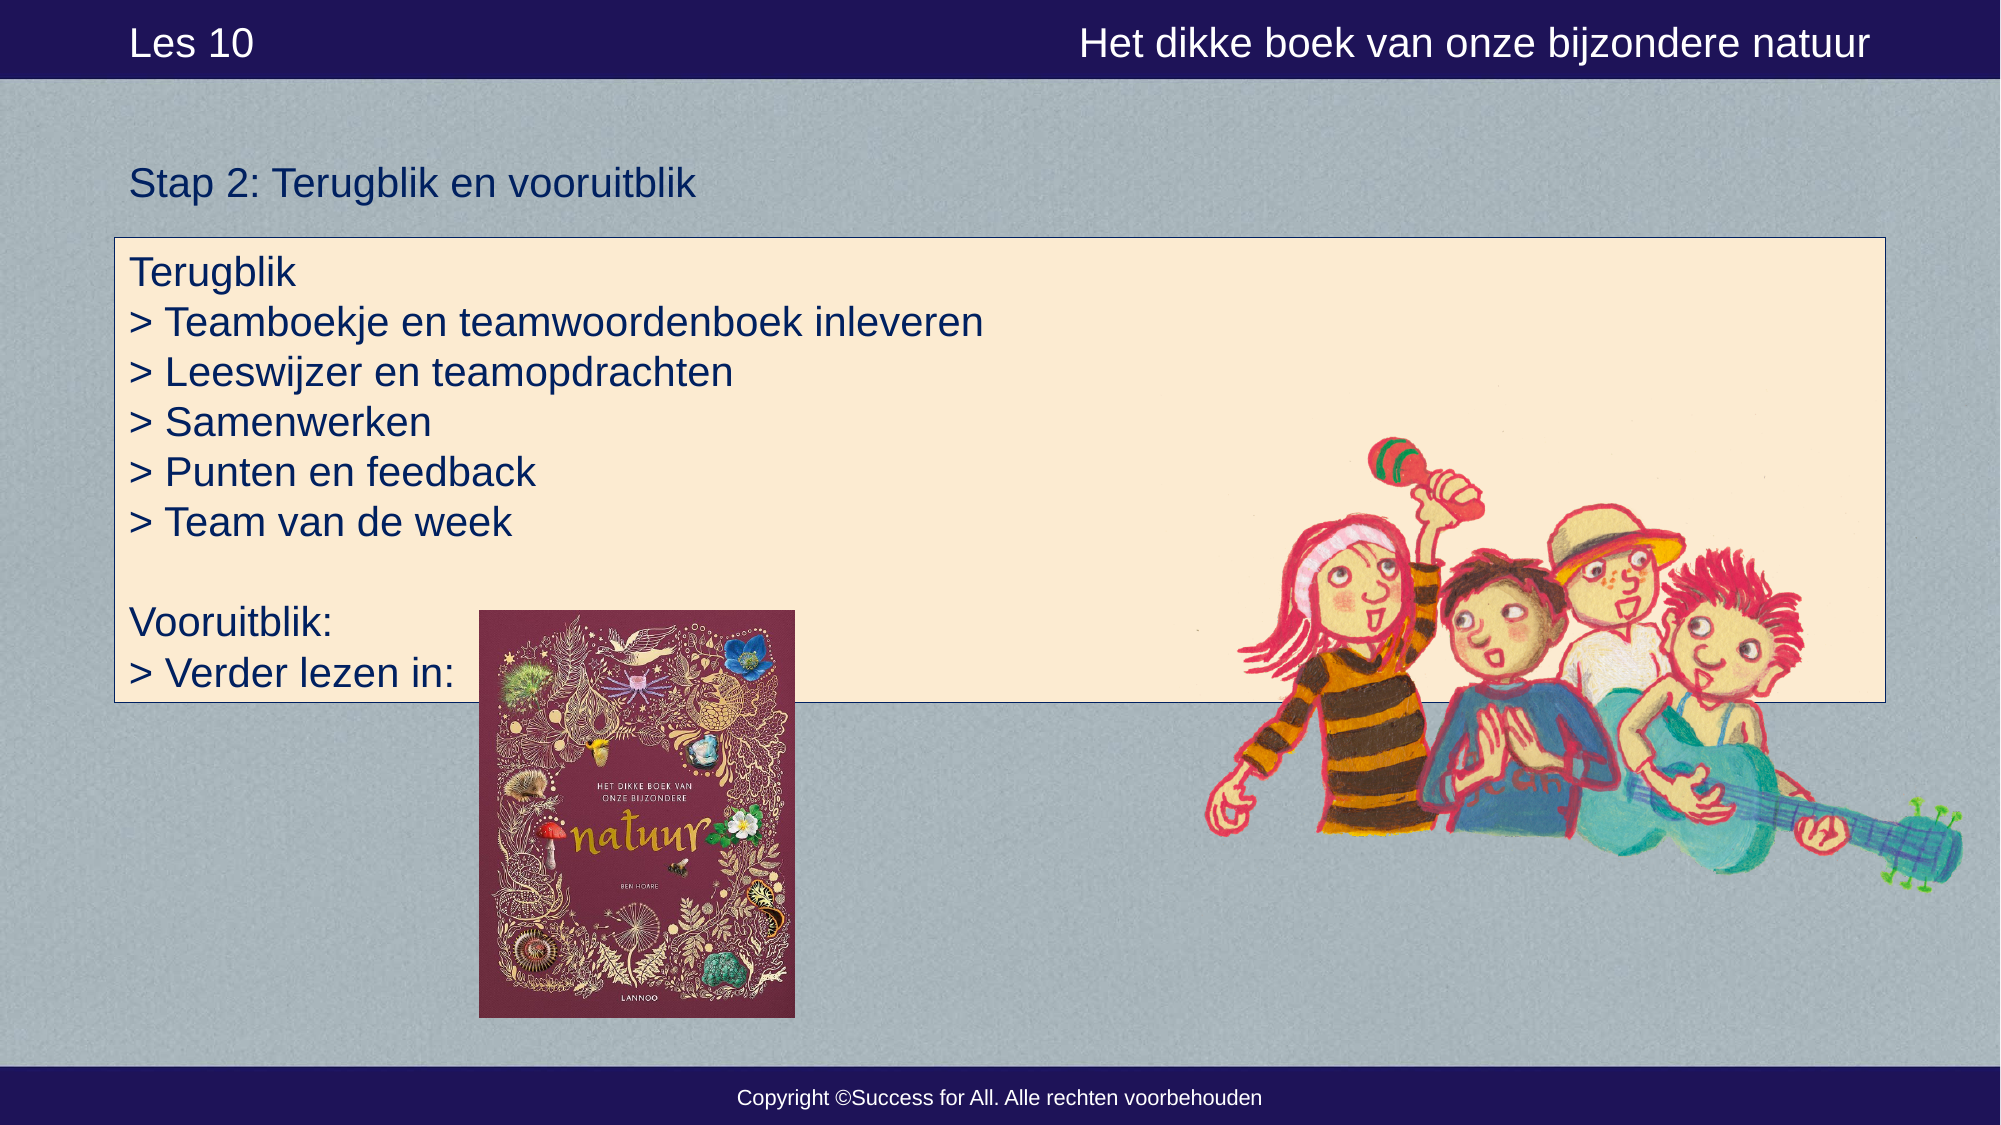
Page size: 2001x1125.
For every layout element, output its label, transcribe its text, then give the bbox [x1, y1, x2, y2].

text_box Copyright ©Success for All. Alle rechten voorbehouden [0, 1076, 2000, 1125]
text_box Het dikke boek van onze bijzondere natuur [999, 8, 1886, 73]
text_box Stap 2: Terugblik en vooruitblik [113, 148, 1635, 214]
picture [0, 0, 2001, 1125]
text_box Les 10 [114, 8, 354, 73]
text_box Terugblik > Teamboekje en teamwoordenboek inleveren > Leeswijzer en teamopdrachten > Samenwerken > Punten en feedback > Team van de week Vooruitblik: > Verder lezen in: [114, 237, 1886, 703]
